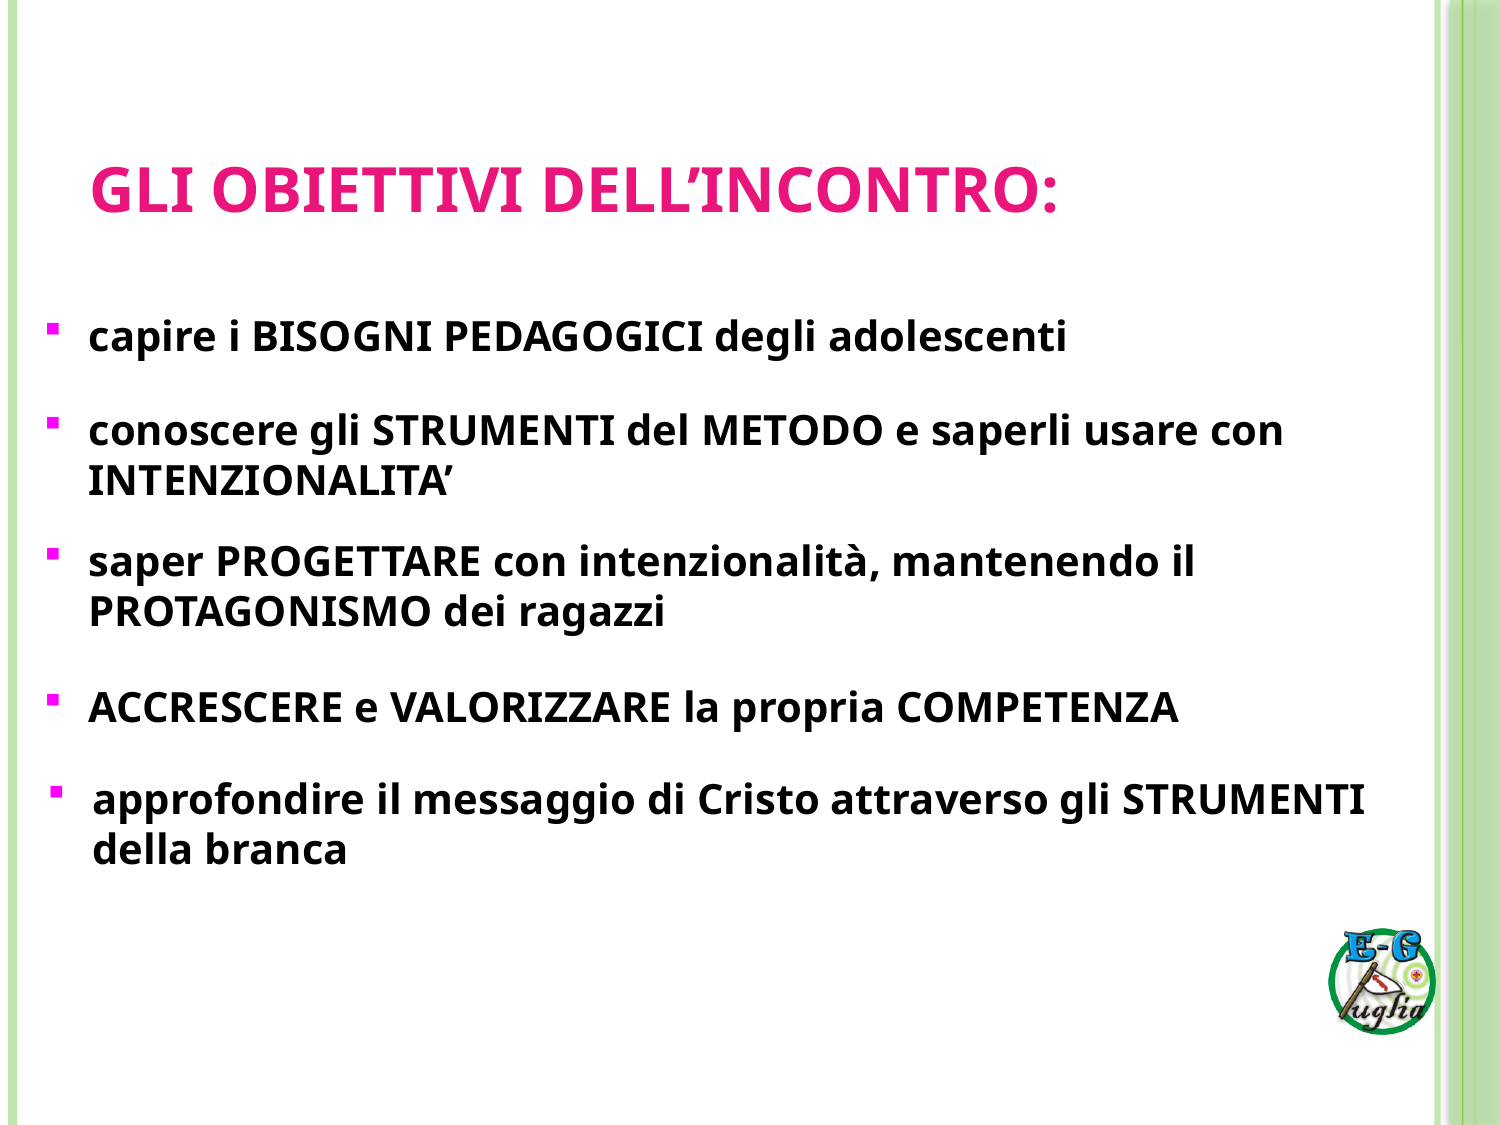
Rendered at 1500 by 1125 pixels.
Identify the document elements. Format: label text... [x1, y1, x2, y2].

title GLI OBIETTIVI DELL’INCONTRO: [75, 45, 1300, 233]
picture [1328, 928, 1436, 1036]
text_box conoscere gli STRUMENTI del METODO e saperli usare con INTENZIONALITA’ [28, 396, 1467, 516]
text_box capire i BISOGNI PEDAGOGICI degli adolescenti [28, 302, 1467, 364]
text_box ACCRESCERE e VALORIZZARE la propria COMPETENZA [28, 673, 1447, 776]
text_box saper PROGETTARE con intenzionalità, mantenendo il PROTAGONISMO dei ragazzi [28, 527, 1467, 646]
text_box approfondire il messaggio di Cristo attraverso gli STRUMENTI della branca [32, 765, 1447, 932]
